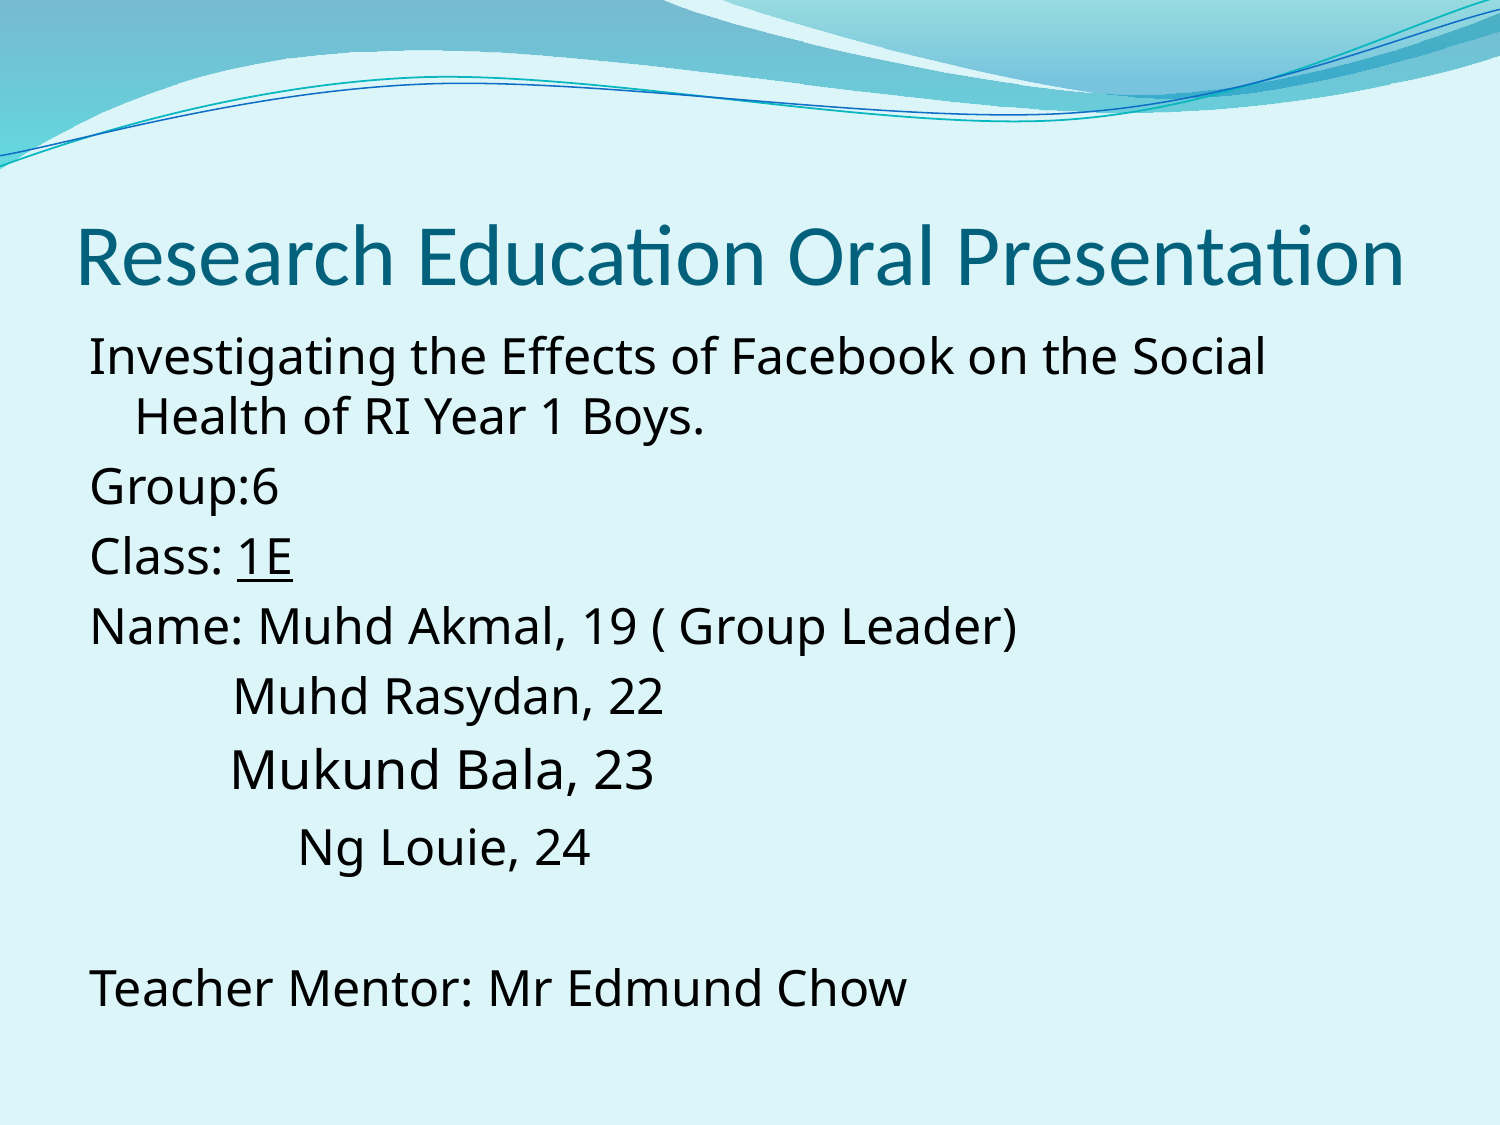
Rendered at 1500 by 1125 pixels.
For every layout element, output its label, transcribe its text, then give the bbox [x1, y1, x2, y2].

list Investigating the Effects of Facebook on the Social Health of RI Year 1 Boys. Group:6 Class: 1E Name: Muhd Akmal, 19 ( Group Leader) Muhd Rasydan, 22 Mukund Bala, 23 Ng Louie, 24 Teacher Mentor: Mr Edmund Chow [75, 317, 1425, 1038]
title Research Education Oral Presentation [75, 115, 1425, 303]
